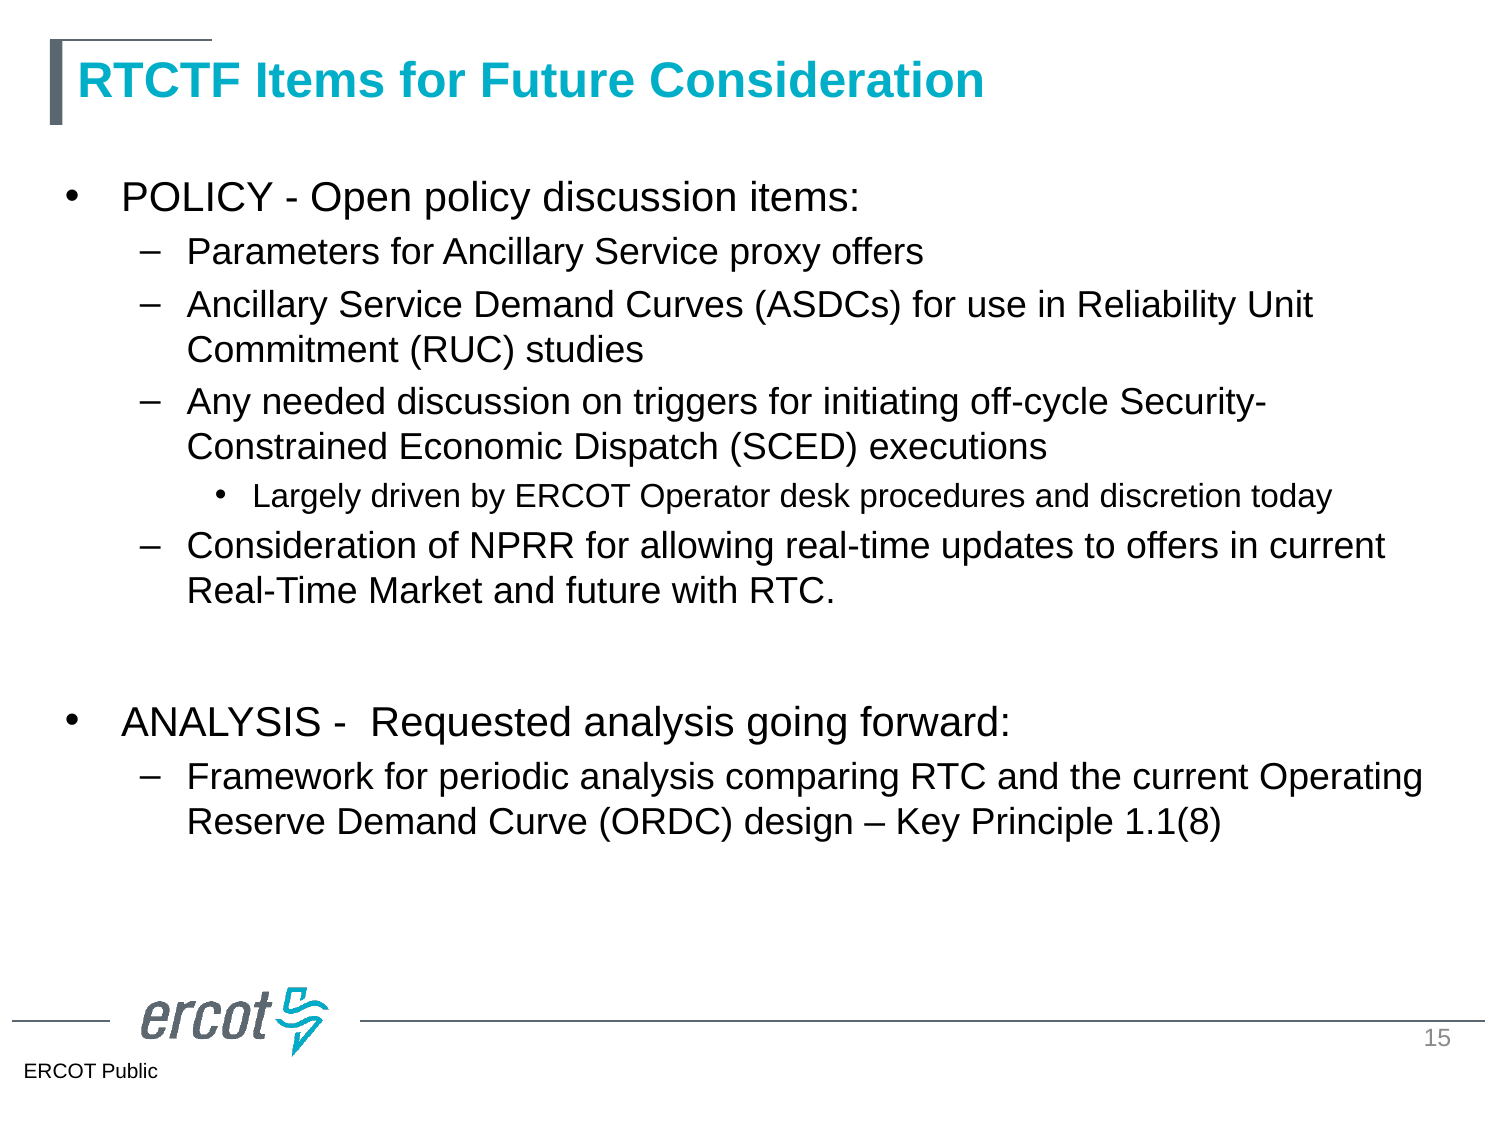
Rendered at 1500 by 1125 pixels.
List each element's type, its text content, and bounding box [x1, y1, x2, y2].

title RTCTF Items for Future Consideration [62, 39, 1450, 134]
slide_number 15 [1387, 1012, 1488, 1062]
picture [137, 983, 332, 1059]
list POLICY - Open policy discussion items: Parameters for Ancillary Service proxy offers Ancillary Service Demand Curves (ASDCs) for use in Reliability Unit Commitment (RUC) studies Any needed discussion on triggers for initiating off-cycle Security-Constrained Economic Dispatch (SCED) executions Largely driven by ERCOT Operator desk procedures and discretion today Consideration of NPRR for allowing real-time updates to offers in current Real-Time Market and future with RTC. ANALYSIS - Requested analysis going forward: Framework for periodic analysis comparing RTC and the current Operating Reserve Demand Curve (ORDC) design – Key Principle 1.1(8) [50, 162, 1450, 929]
